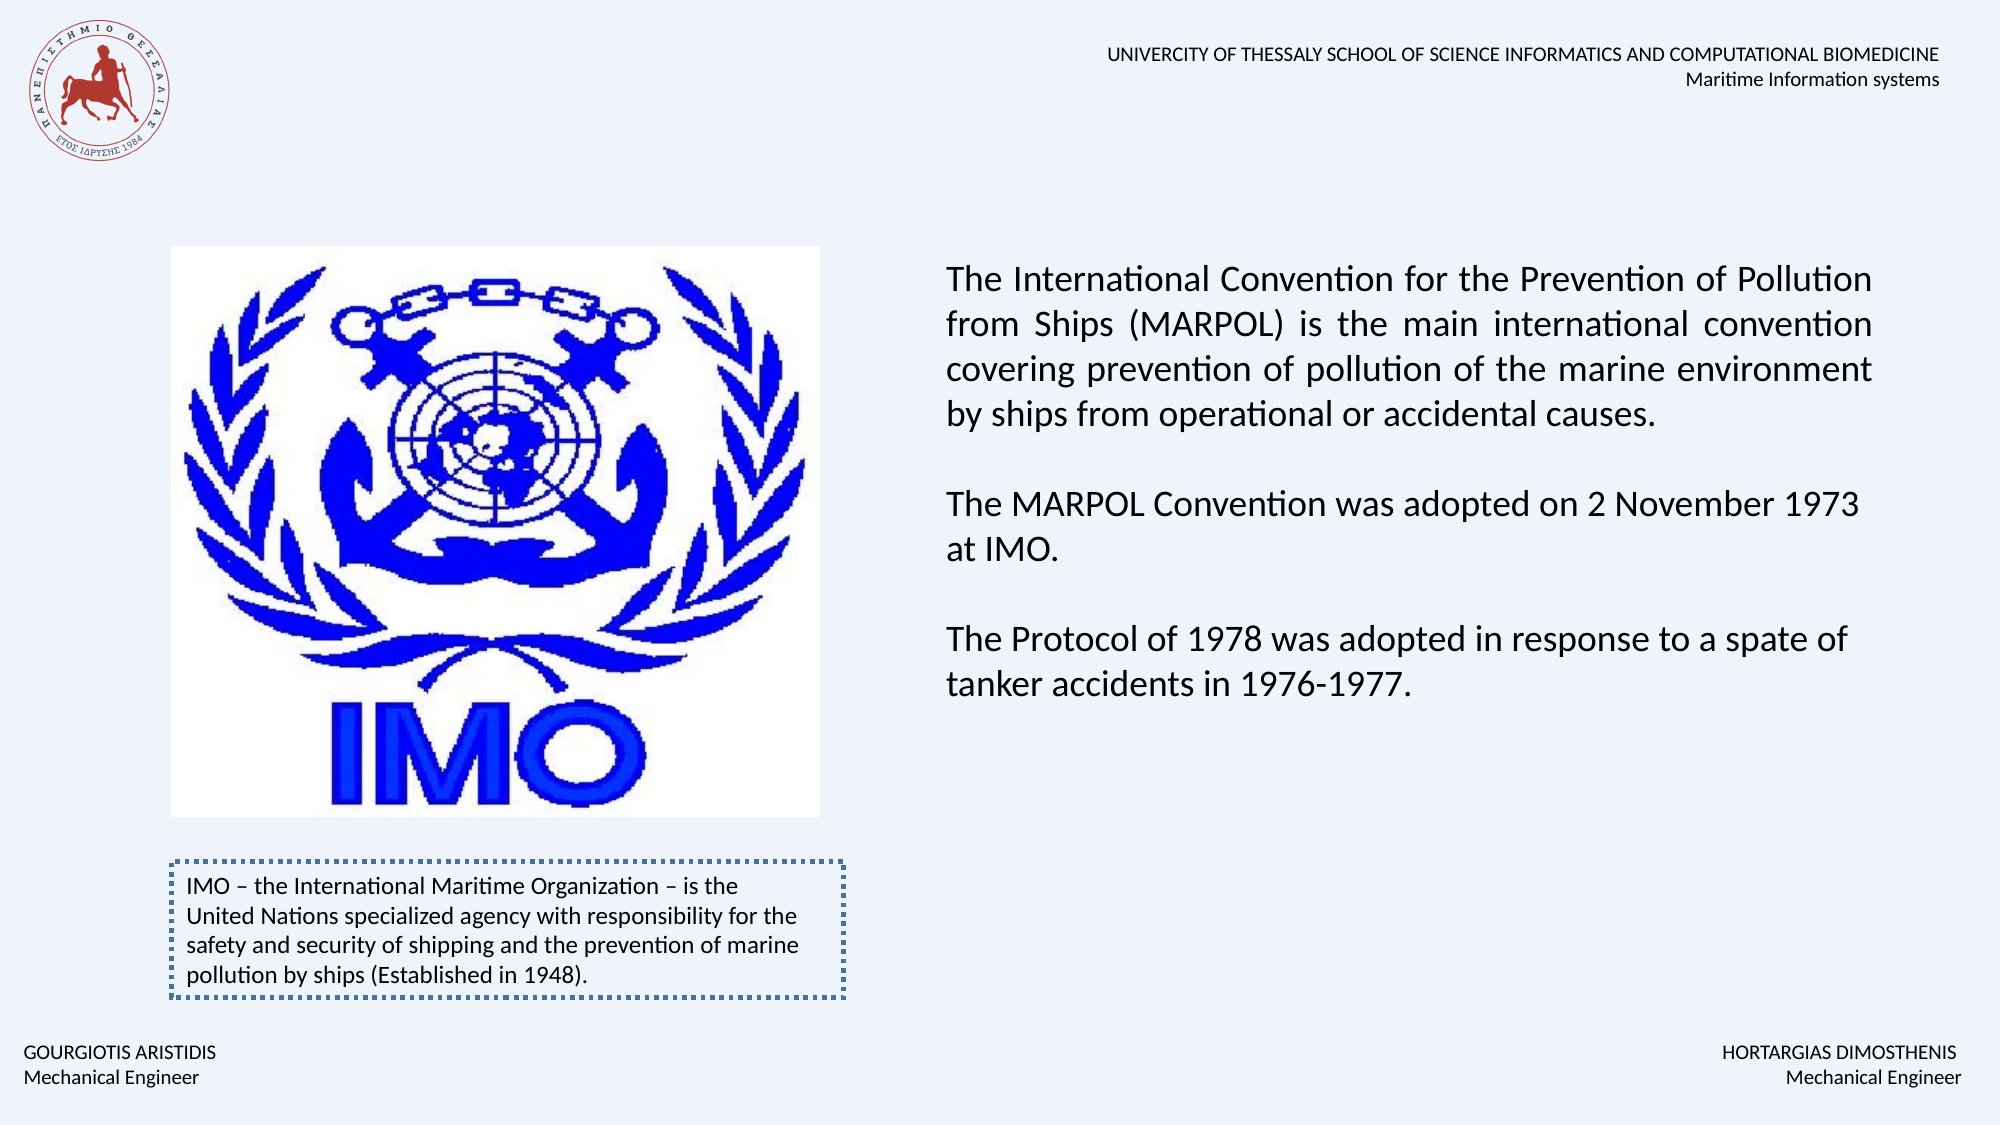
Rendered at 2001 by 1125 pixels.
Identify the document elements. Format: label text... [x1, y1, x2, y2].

text_box IMO – the International Maritime Organization – is the United Nations specialized agency with responsibility for the safety and security of shipping and the prevention of marine pollution by ships (Established in 1948). [171, 861, 820, 997]
text_box GOURGIOTIS ARISTIDIS HORTARGIAS DIMOSTHENIS Mechanical Engineer Mechanical Engineer [8, 1030, 1984, 1096]
text_box Τhe International Convention for the Prevention of Pollution from Ships (MARPOL) is the main international convention covering prevention of pollution of the marine environment by ships from operational or accidental causes. The MARPOL Convention was adopted on 2 November 1973 at IMO. The Protocol of 1978 was adopted in response to a spate of tanker accidents in 1976-1977. [931, 246, 1889, 712]
text_box [171, 861, 845, 999]
text_box UNIVERCITY OF THESSALY SCHOOL OF SCIENCE INFORMATICS AND COMPUTATIONAL BIOMEDICINE Maritime Information systems [229, 32, 1955, 98]
picture [27, 20, 172, 162]
picture [171, 246, 820, 817]
